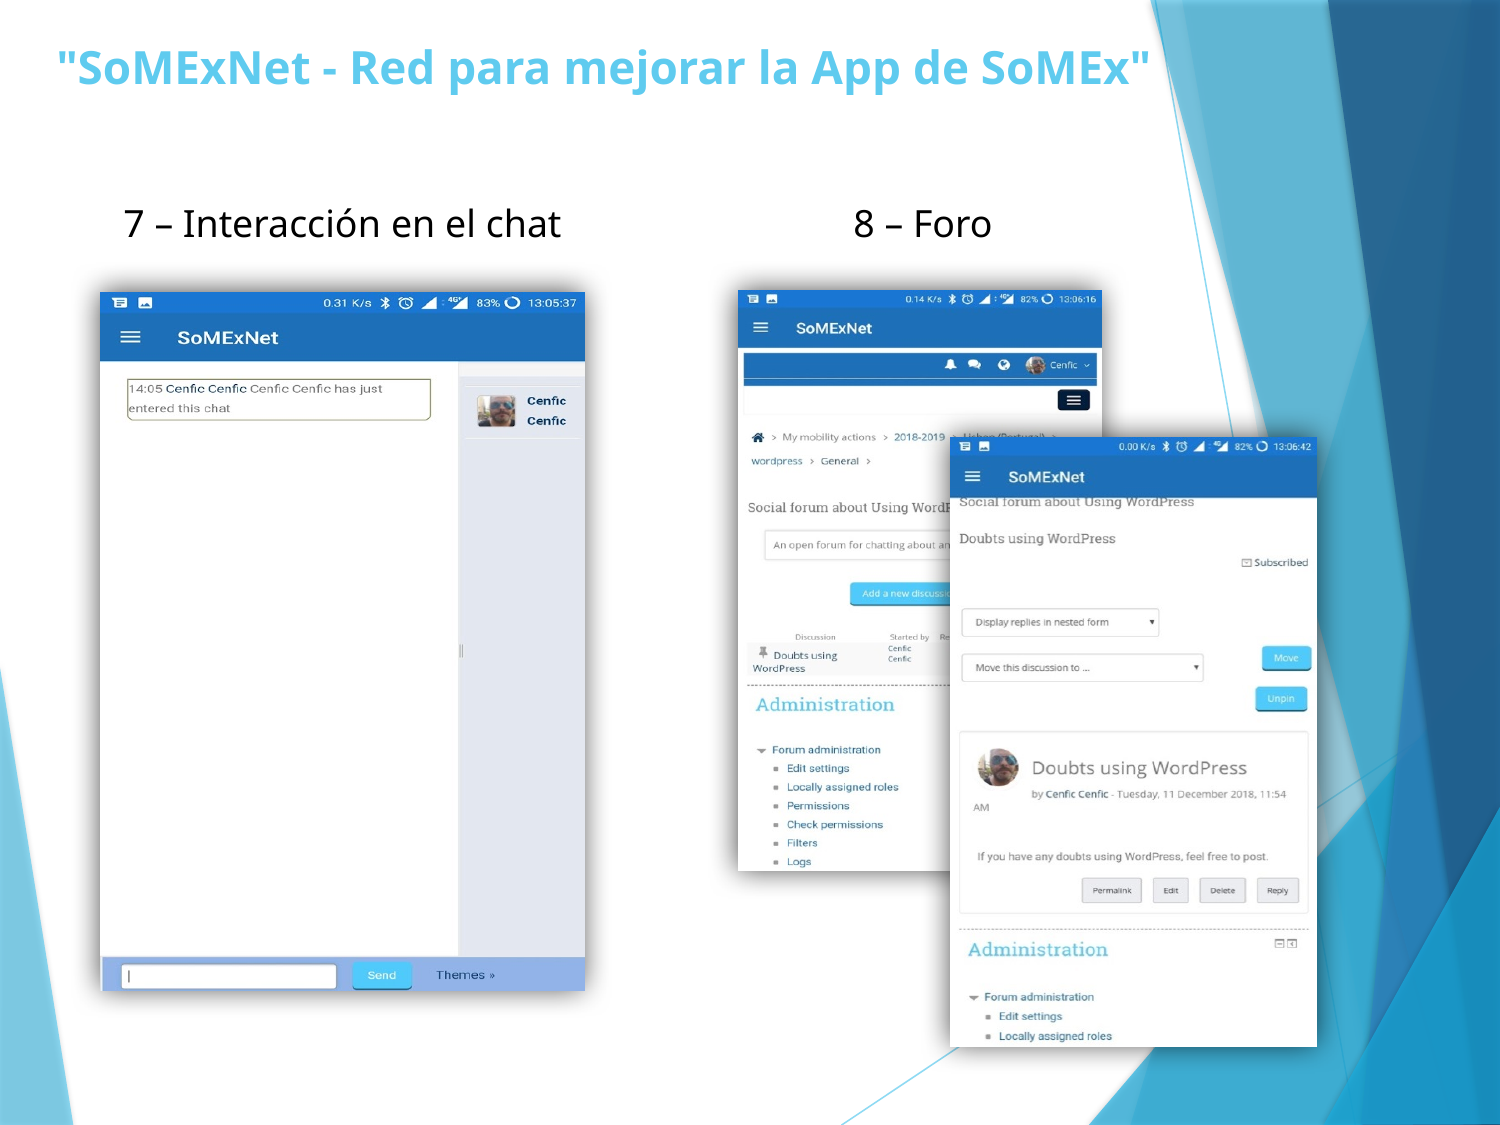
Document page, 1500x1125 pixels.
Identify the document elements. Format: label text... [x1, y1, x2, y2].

picture [99, 291, 586, 992]
text_box 7 – Interacción en el chat [108, 192, 577, 253]
text_box 8 – Foro [838, 192, 1134, 253]
title "SoMExNet - Red para mejorar la App de SoMEx" [41, 30, 1415, 114]
picture [737, 290, 1318, 1048]
